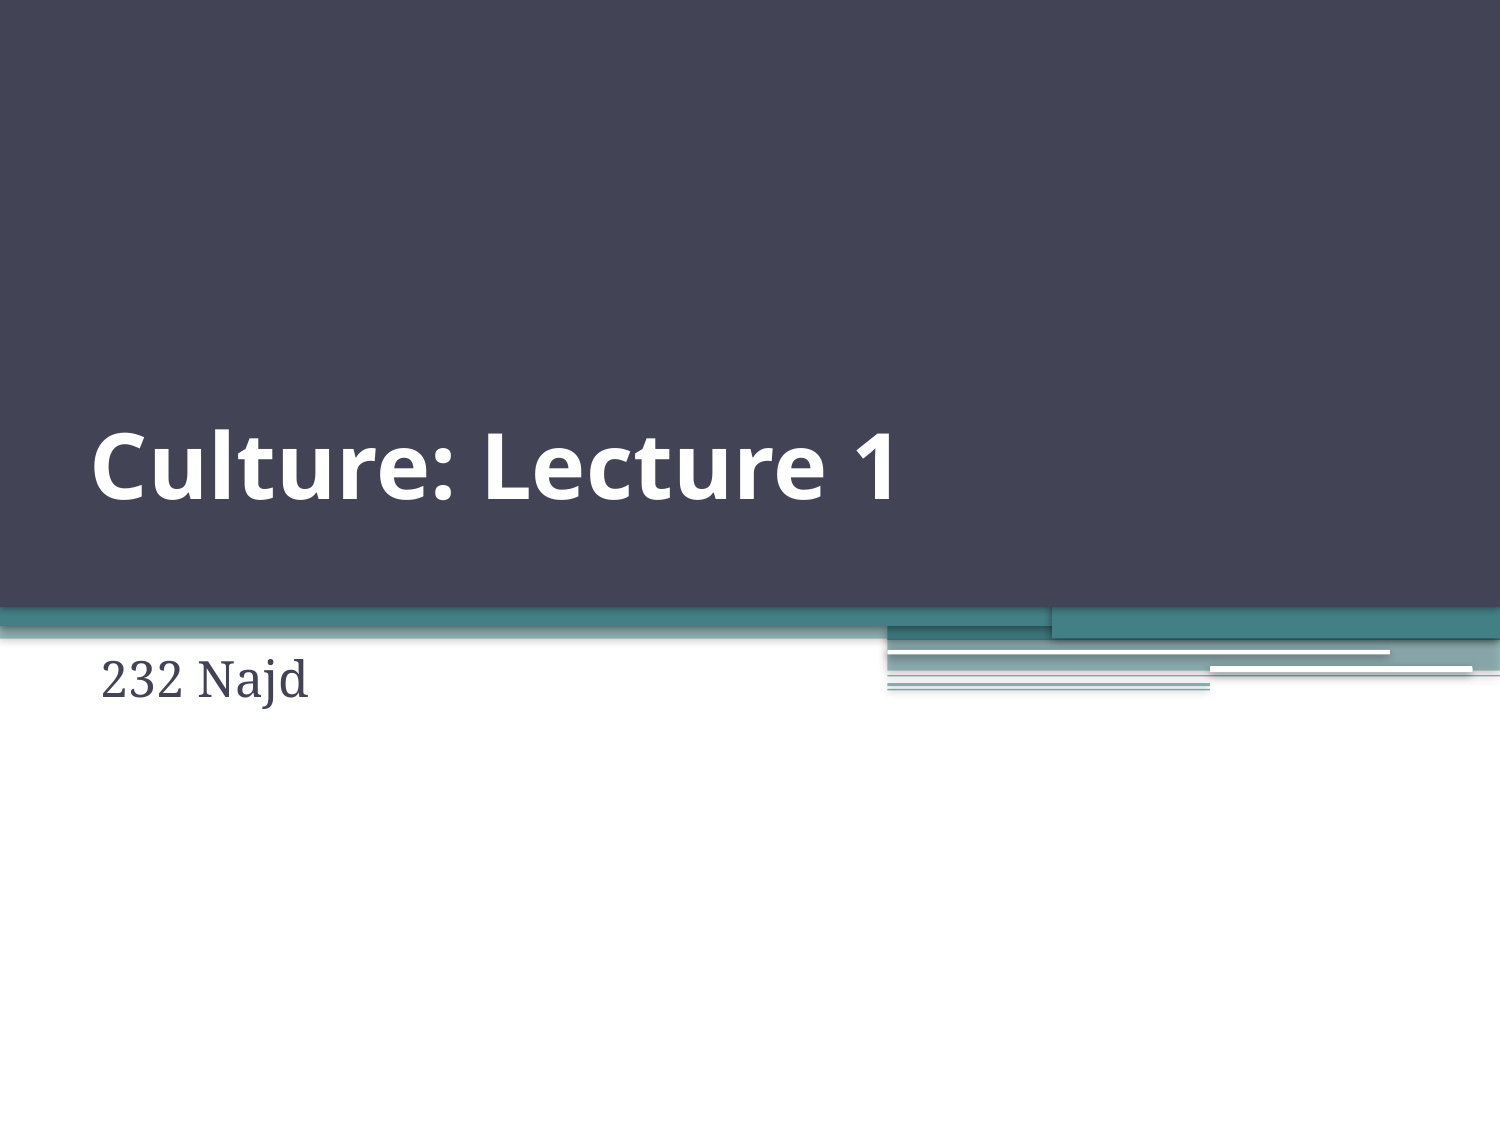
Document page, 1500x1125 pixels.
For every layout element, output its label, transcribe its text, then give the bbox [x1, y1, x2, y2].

title Culture: Lecture 1 [75, 394, 1463, 636]
subtitle 232 Najd [75, 639, 888, 928]
